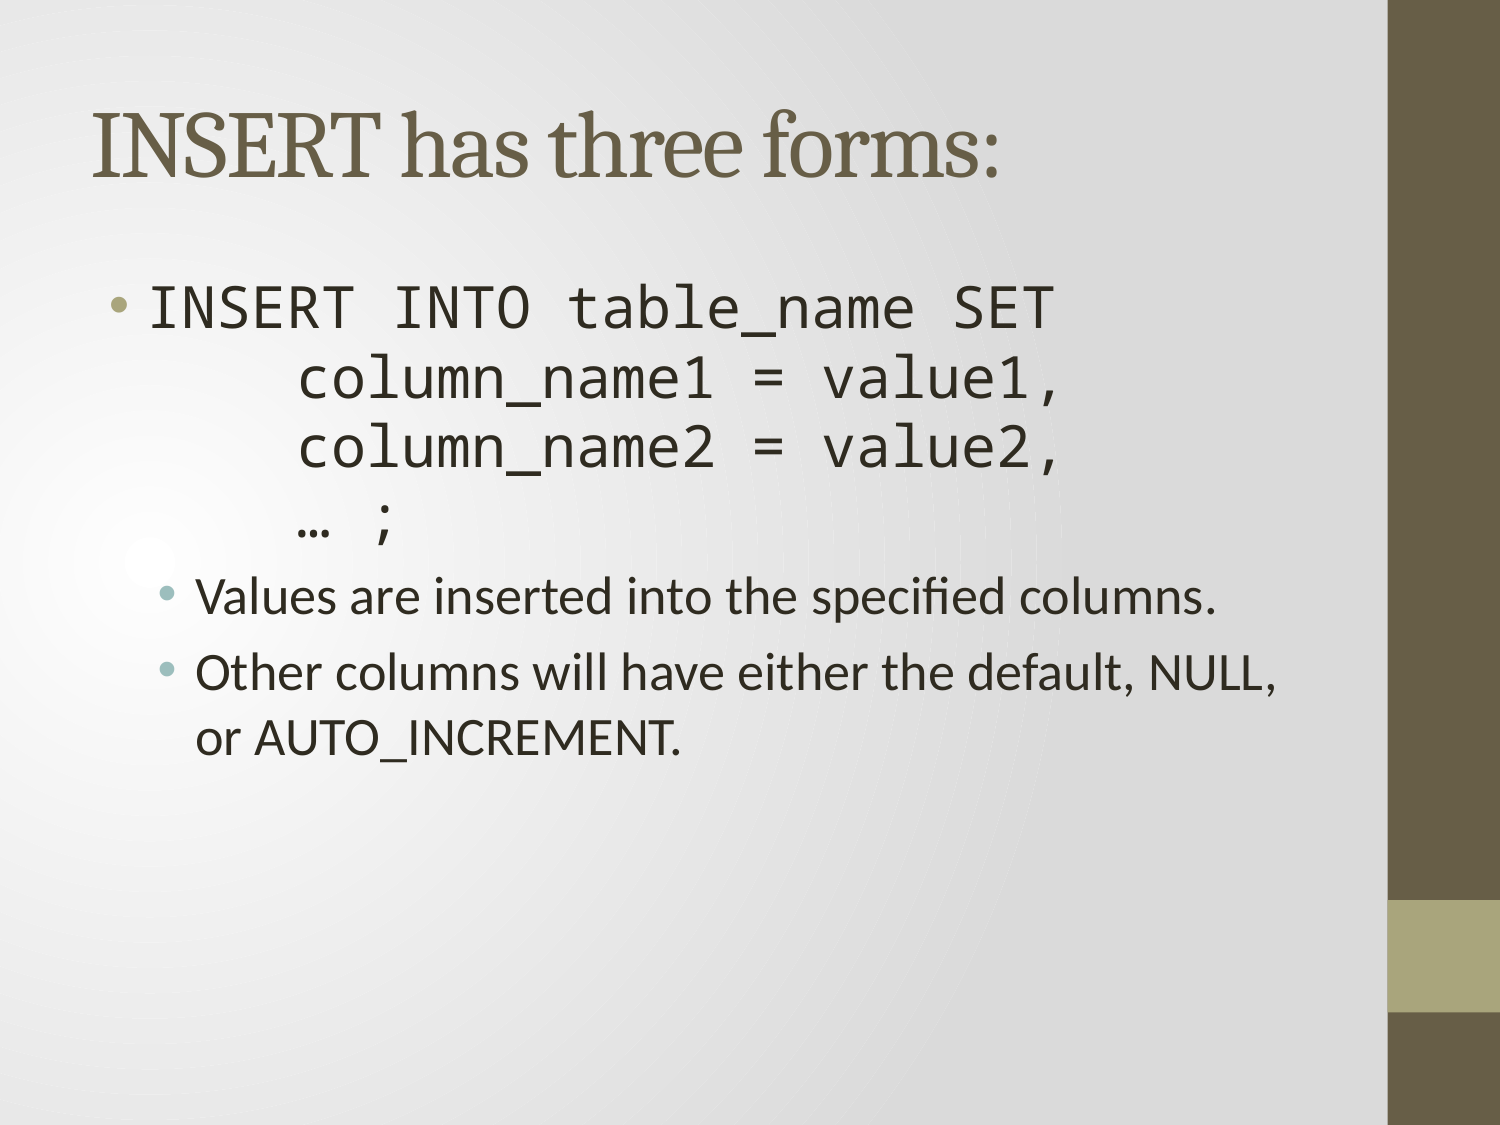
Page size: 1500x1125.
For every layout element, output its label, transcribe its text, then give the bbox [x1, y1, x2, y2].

title INSERT has three forms: [75, 45, 1325, 233]
list INSERT INTO table_name SET column_name1 = value1, column_name2 = value2, … ; Values are inserted into the specified columns. Other columns will have either the default, NULL, or AUTO_INCREMENT. [75, 262, 1325, 1050]
